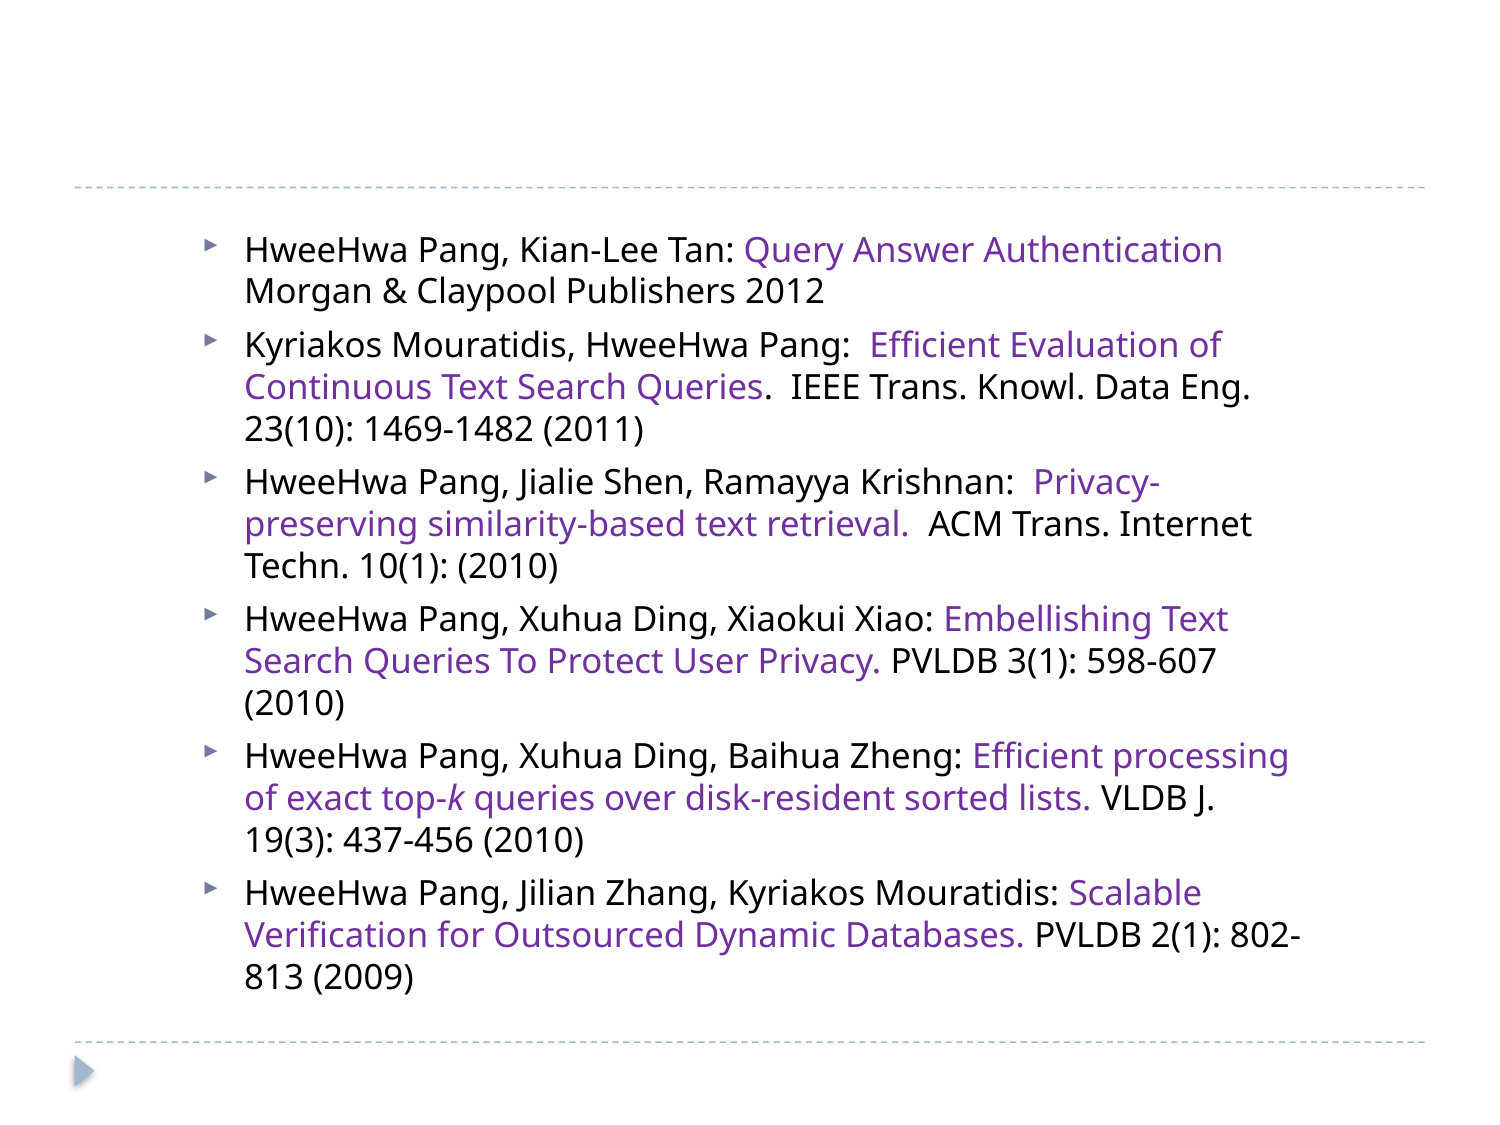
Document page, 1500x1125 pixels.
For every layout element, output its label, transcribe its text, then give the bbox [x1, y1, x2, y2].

list HweeHwa Pang, Kian-Lee Tan: Query Answer Authentication Morgan & Claypool Publishers 2012 Kyriakos Mouratidis, HweeHwa Pang: Efficient Evaluation of Continuous Text Search Queries. IEEE Trans. Knowl. Data Eng. 23(10): 1469-1482 (2011) HweeHwa Pang, Jialie Shen, Ramayya Krishnan: Privacy-preserving similarity-based text retrieval. ACM Trans. Internet Techn. 10(1): (2010) HweeHwa Pang, Xuhua Ding, Xiaokui Xiao: Embellishing Text Search Queries To Protect User Privacy. PVLDB 3(1): 598-607 (2010) HweeHwa Pang, Xuhua Ding, Baihua Zheng: Efficient processing of exact top-k queries over disk-resident sorted lists. VLDB J. 19(3): 437-456 (2010) HweeHwa Pang, Jilian Zhang, Kyriakos Mouratidis: Scalable Verification for Outsourced Dynamic Databases. PVLDB 2(1): 802-813 (2009) [187, 219, 1325, 1006]
